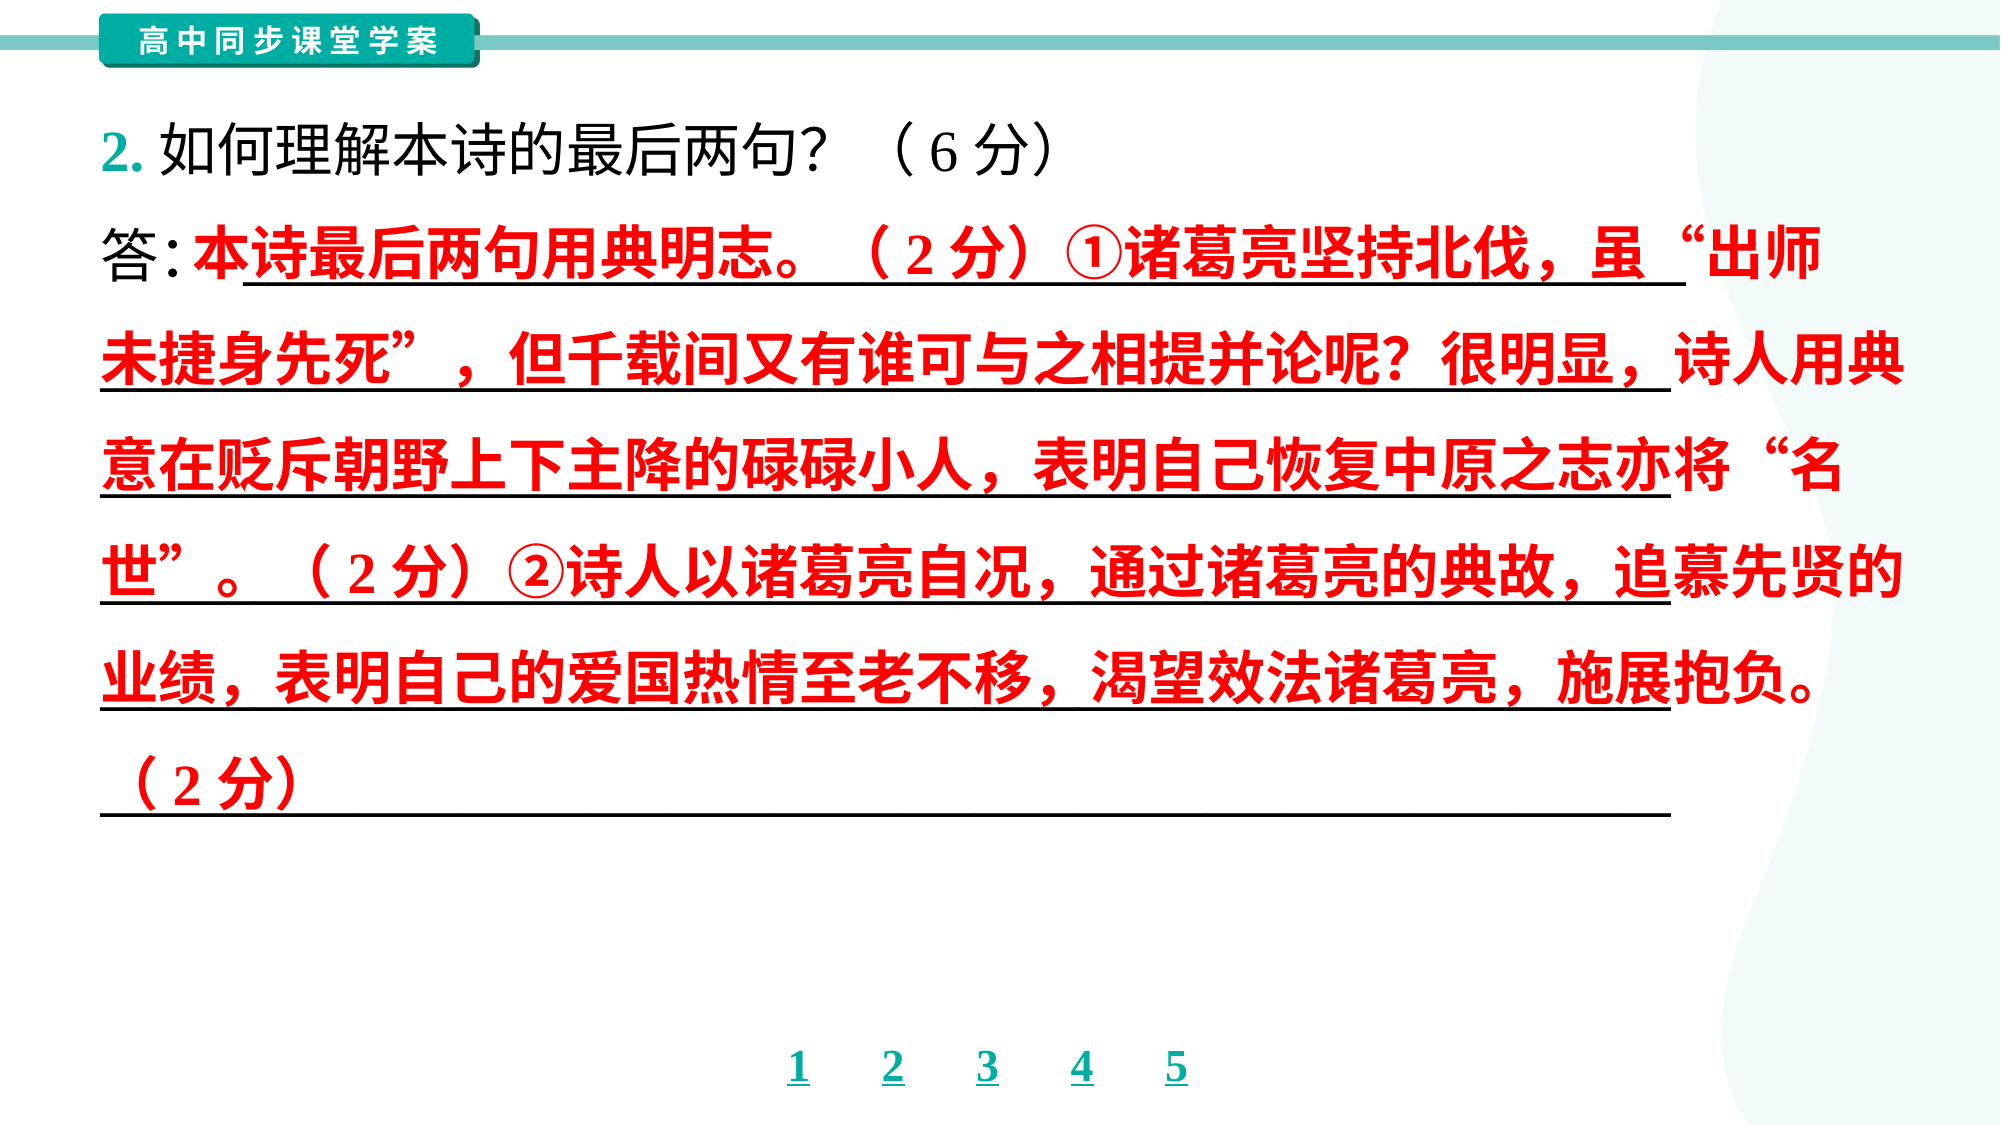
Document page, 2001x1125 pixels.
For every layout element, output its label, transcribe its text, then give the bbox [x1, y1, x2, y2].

picture [0, 0, 2000, 1125]
text_box 2.如何理解本诗的最后两句？（6分） 答： ________________________________________________________ _____________________________________________________________ _____________________________________________________________ _____________________________________________________________ _____________________________________________________________ _____________________________________________________________ [100, 76, 1899, 179]
text_box 本诗最后两句用典明志。（2分）①诸葛亮坚持北伐，虽“出师 未捷身先死”，但千载间又有谁可与之相提并论呢？很明显，诗人用典 意在贬斥朝野上下主降的碌碌小人，表明自己恢复中原之志亦将“名 世”。（2分）②诗人以诸葛亮自况，通过诸葛亮的典故，追慕先贤的 业绩，表明自己的爱国热情至老不移，渴望效法诸葛亮，施展抱负。 （2分） [100, 179, 1899, 818]
